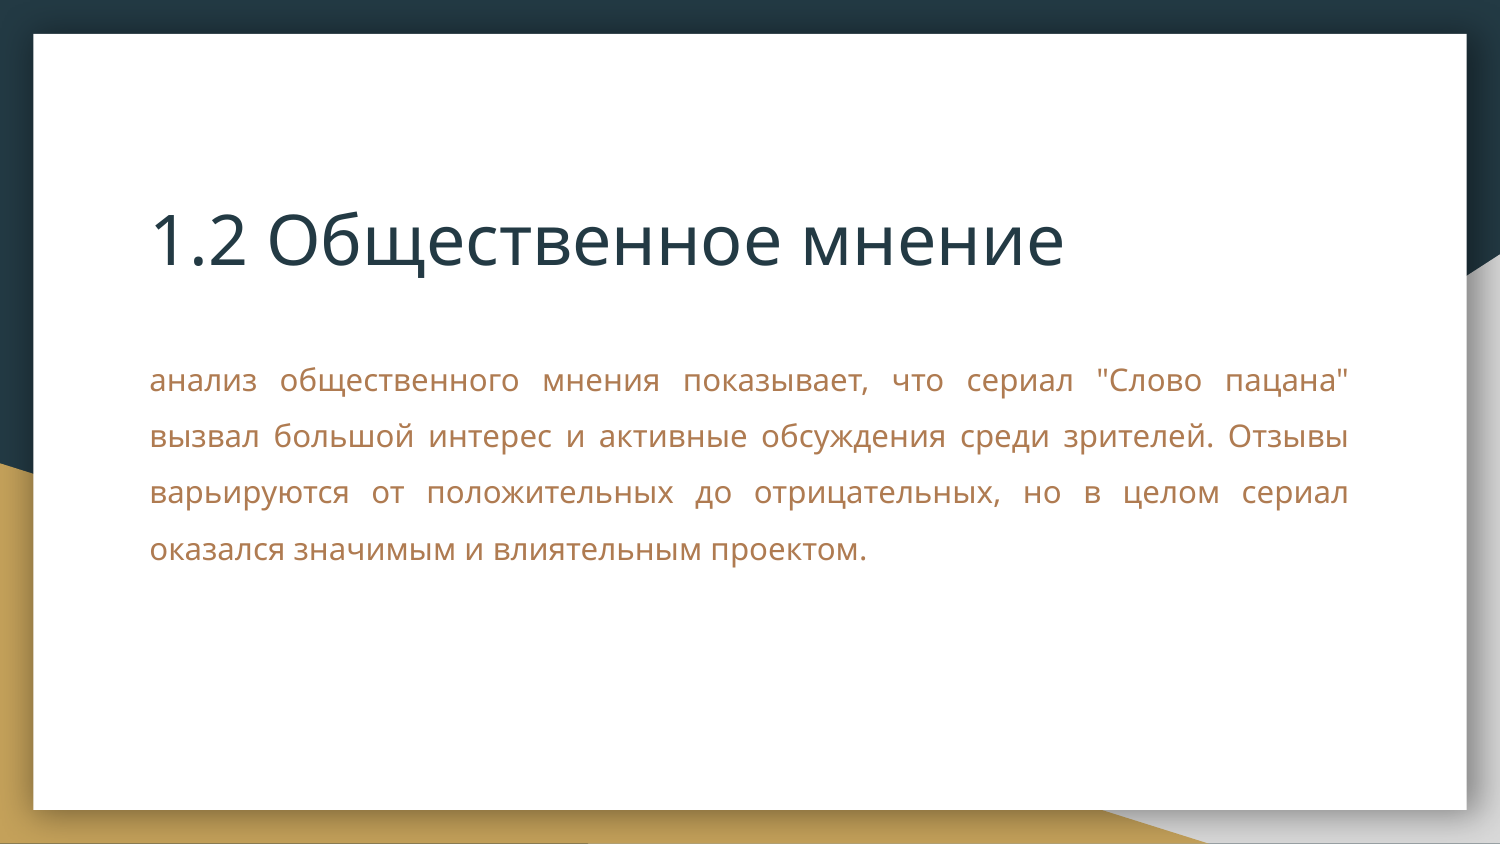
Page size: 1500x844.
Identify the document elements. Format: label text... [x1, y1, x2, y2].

list анализ общественного мнения показывает, что сериал "Слово пацана" вызвал большой интерес и активные обсуждения среди зрителей. Отзывы варьируются от положительных до отрицательных, но в целом сериал оказался значимым и влиятельным проектом. [134, 326, 1366, 729]
title 1.2 Общественное мнение [134, 138, 1366, 296]
